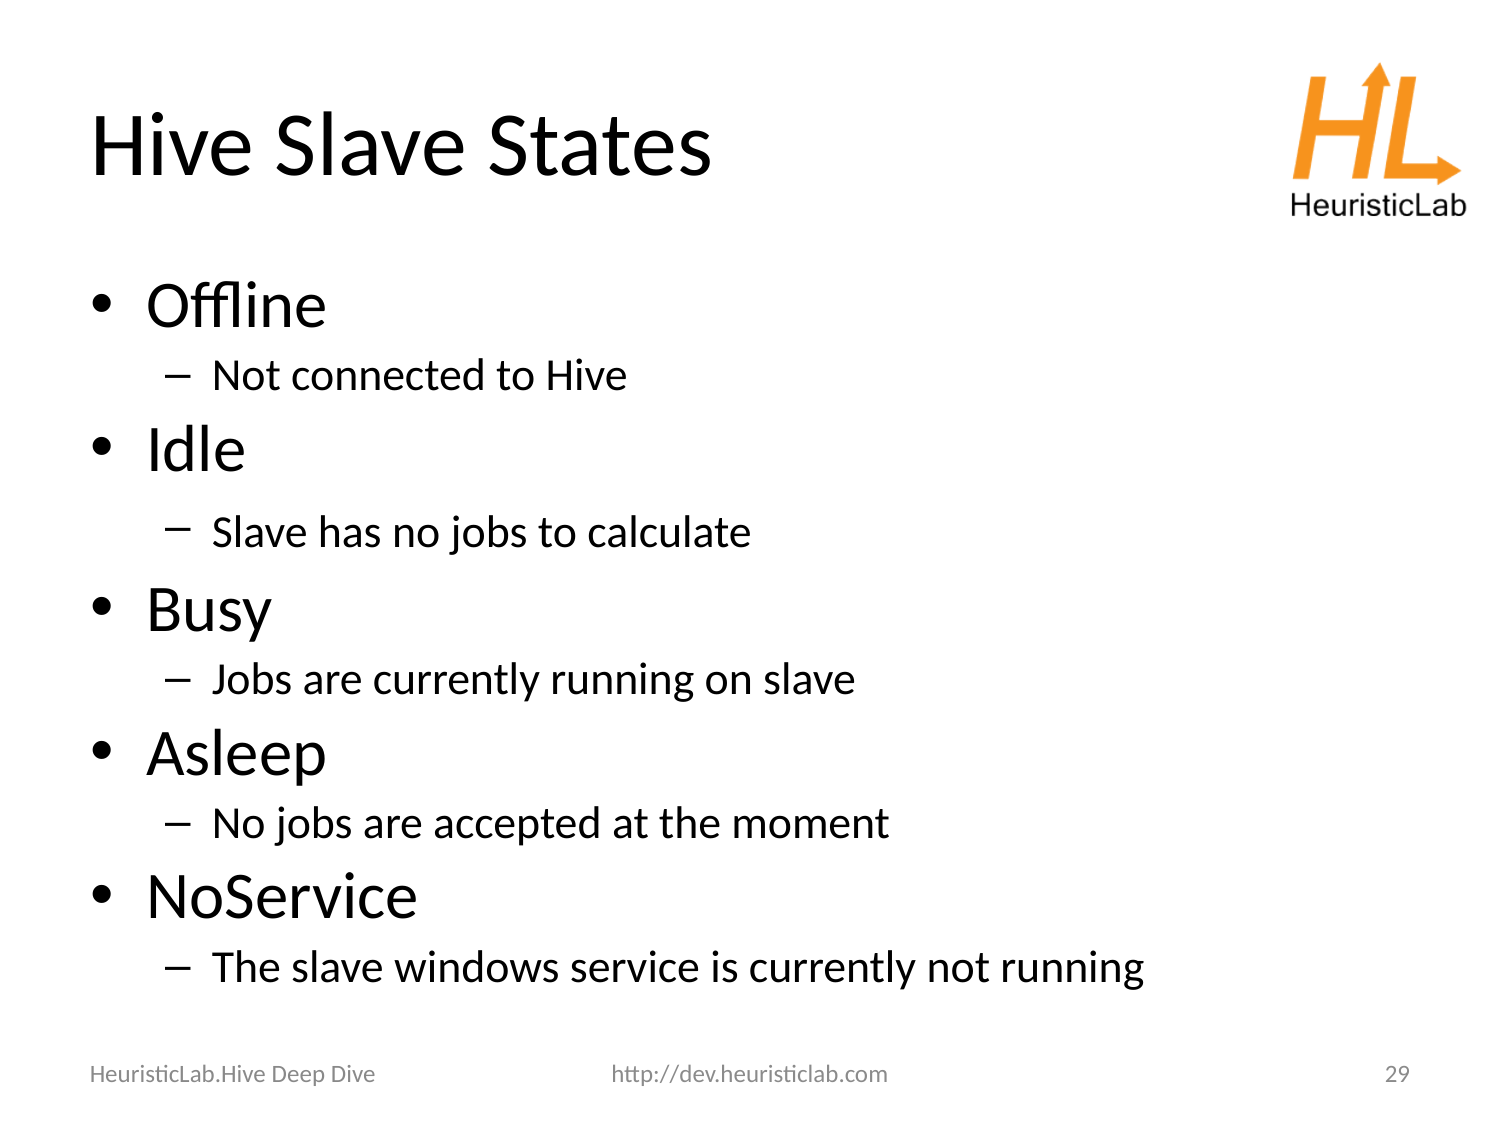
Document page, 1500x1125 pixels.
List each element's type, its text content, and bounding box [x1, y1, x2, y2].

text_box http://dev.heuristiclab.com [512, 1042, 988, 1103]
picture [1281, 27, 1474, 244]
title Hive Slave States [74, 44, 1282, 233]
text_box 29 [1074, 1042, 1425, 1103]
list Offline Not connected to Hive Idle Slave has no jobs to calculate Busy Jobs are currently running on slave Asleep No jobs are accepted at the moment NoService The slave windows service is currently not running [74, 262, 1426, 1006]
text_box HeuristicLab.Hive Deep Dive [75, 1042, 425, 1103]
